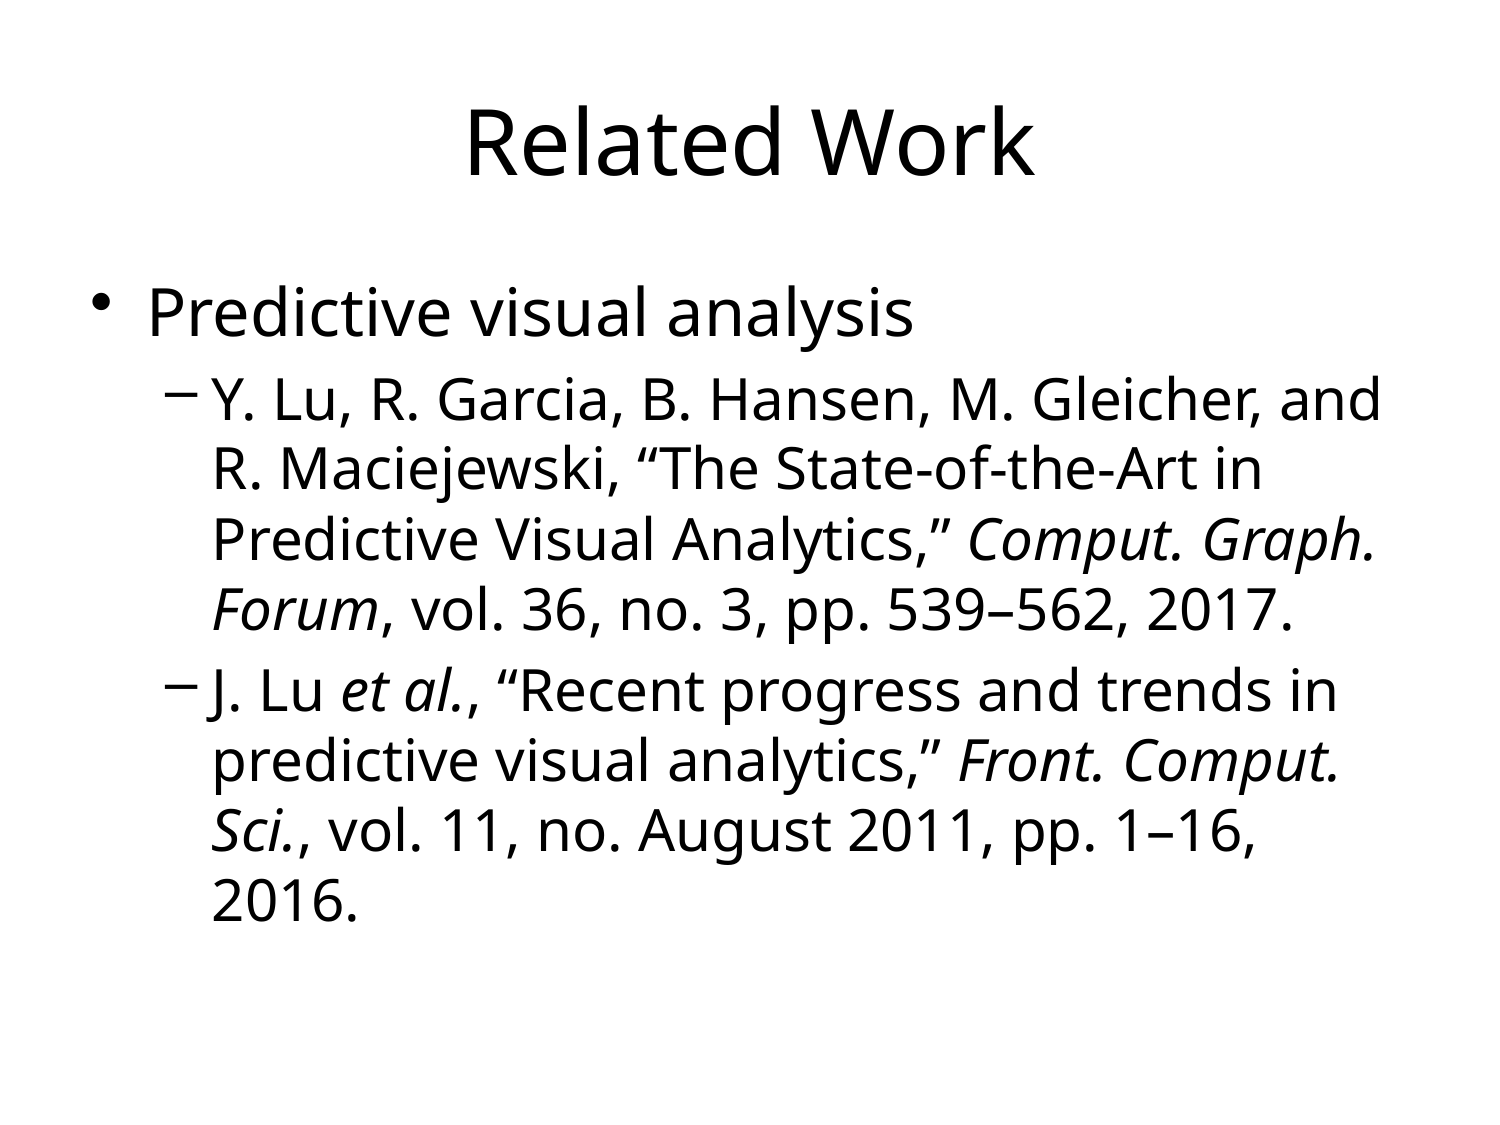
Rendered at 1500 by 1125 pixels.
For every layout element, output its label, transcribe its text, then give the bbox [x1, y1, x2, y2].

list Predictive visual analysis Y. Lu, R. Garcia, B. Hansen, M. Gleicher, and R. Maciejewski, “The State-of-the-Art in Predictive Visual Analytics,” Comput. Graph. Forum, vol. 36, no. 3, pp. 539–562, 2017. J. Lu et al., “Recent progress and trends in predictive visual analytics,” Front. Comput. Sci., vol. 11, no. August 2011, pp. 1–16, 2016. [75, 262, 1425, 1005]
title Related Work [75, 45, 1425, 233]
